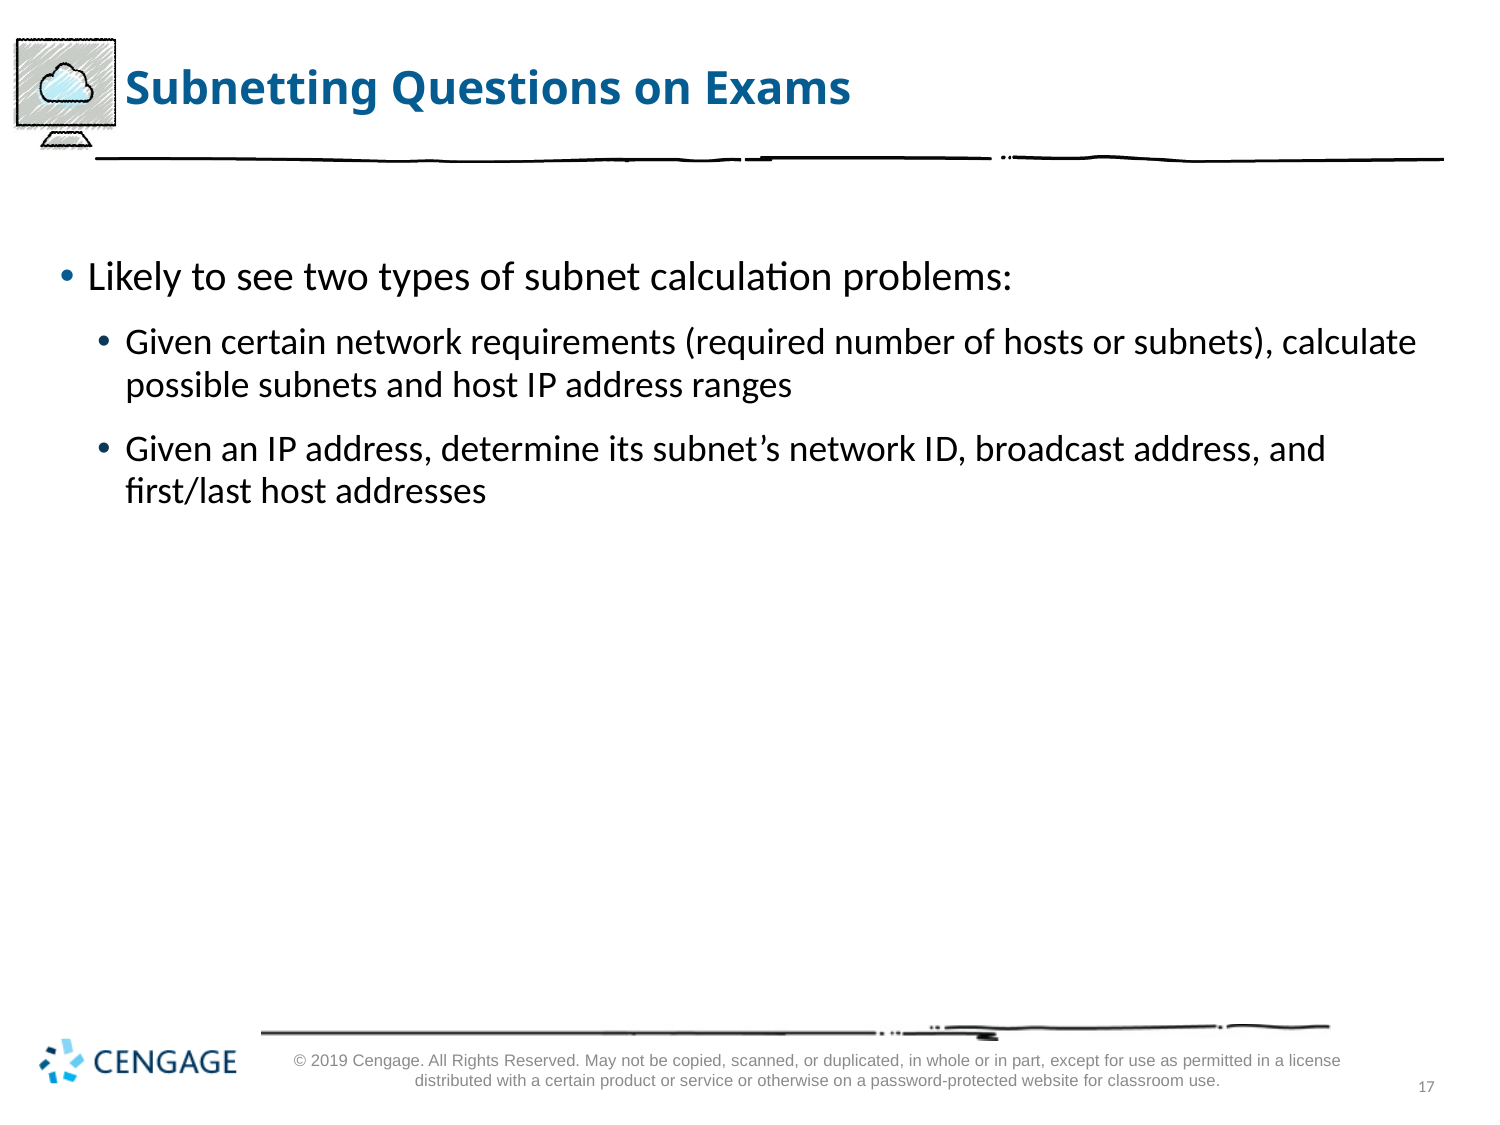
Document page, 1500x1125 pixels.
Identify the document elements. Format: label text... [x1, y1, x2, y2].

picture [261, 1024, 1331, 1041]
picture [13, 36, 117, 151]
picture [19, 1025, 249, 1096]
footer © 2019 Cengage. All Rights Reserved. May not be copied, scanned, or duplicated, in whole or in part, except for use as permitted in a license distributed with a certain product or service or otherwise on a password-protected website for classroom use. [262, 1050, 1375, 1091]
list Likely to see two types of subnet calculation problems: Given certain network requirements (required number of hosts or subnets), calculate possible subnets and host I P address ranges Given an I P address, determine its subnet’s network I D, broadcast address, and first/last host addresses [59, 252, 1441, 516]
title Subnetting Questions on Exams [125, 66, 1442, 116]
picture [95, 155, 1444, 163]
